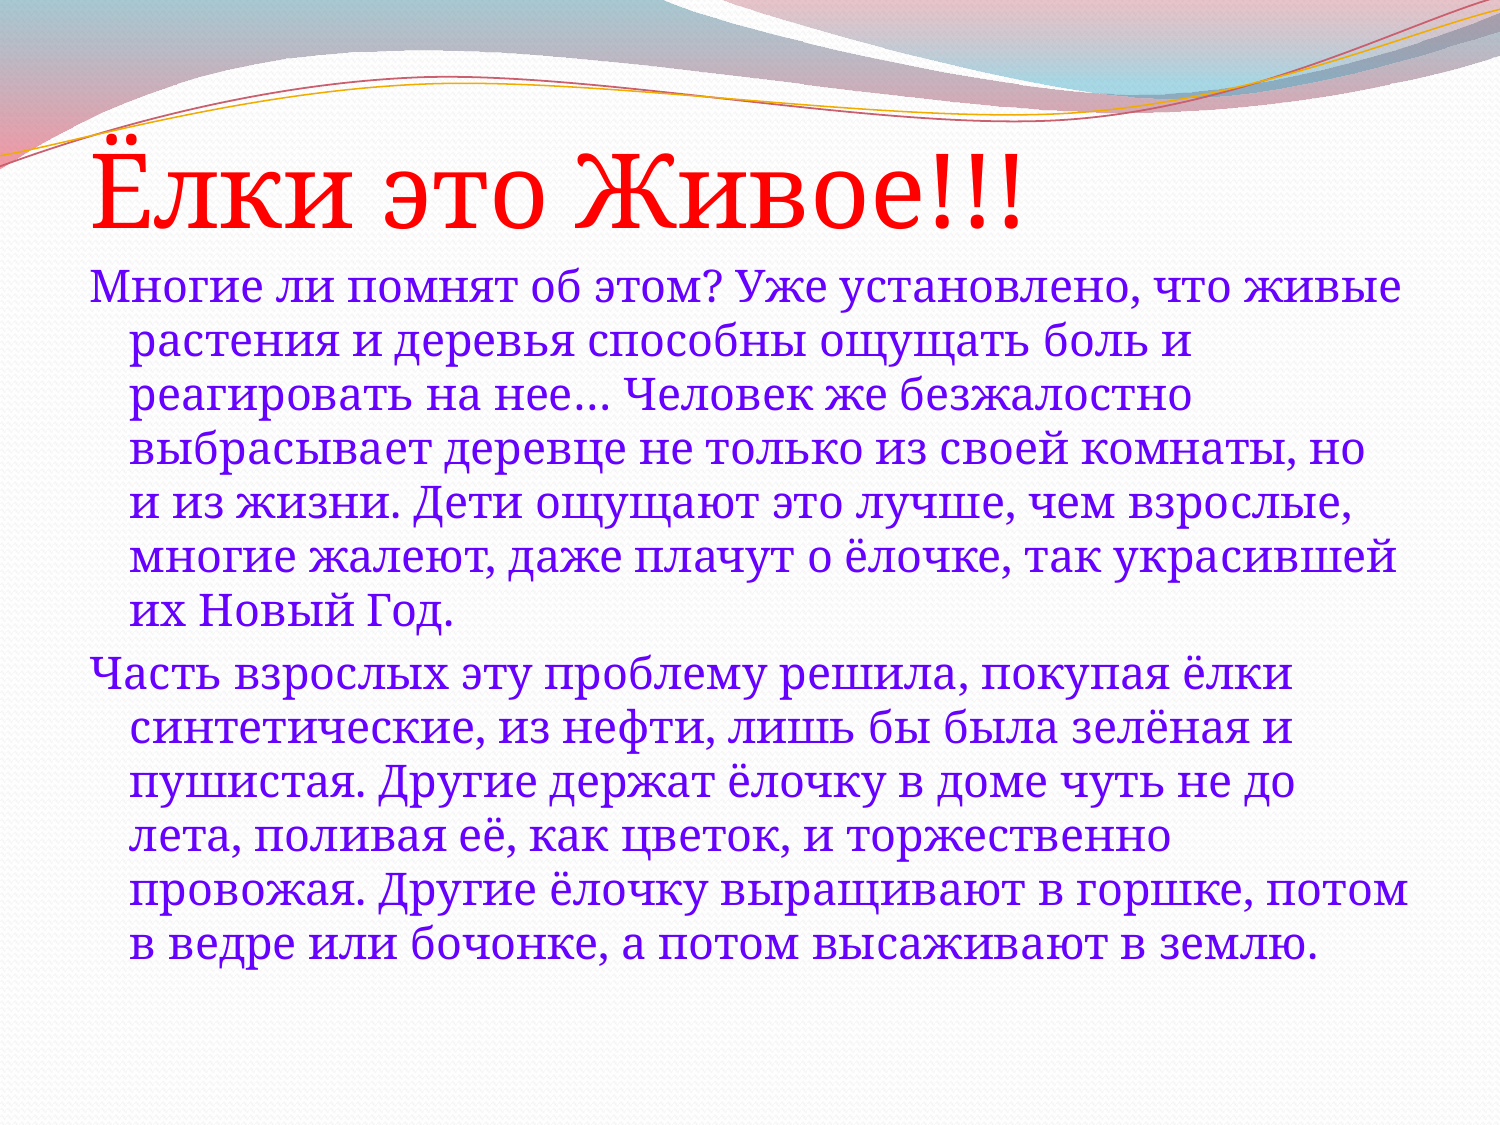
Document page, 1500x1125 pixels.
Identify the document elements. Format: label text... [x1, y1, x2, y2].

list Ёлки это Живое!!! Многие ли помнят об этом? Уже установлено, что живые растения и деревья способны ощущать боль и реагировать на нее… Человек же безжалостно выбрасывает деревце не только из своей комнаты, но и из жизни. Дети ощущают это лучше, чем взрослые, многие жалеют, даже плачут о ёлочке, так украсившей их Новый Год. Часть взрослых эту проблему решила, покупая ёлки синтетические, из нефти, лишь бы была зелёная и пушистая. Другие держат ёлочку в доме чуть не до лета, поливая её, как цветок, и торжественно провожая. Другие ёлочку выращивают в горшке, потом в ведре или бочонке, а потом высаживают в землю. [75, 117, 1425, 1038]
